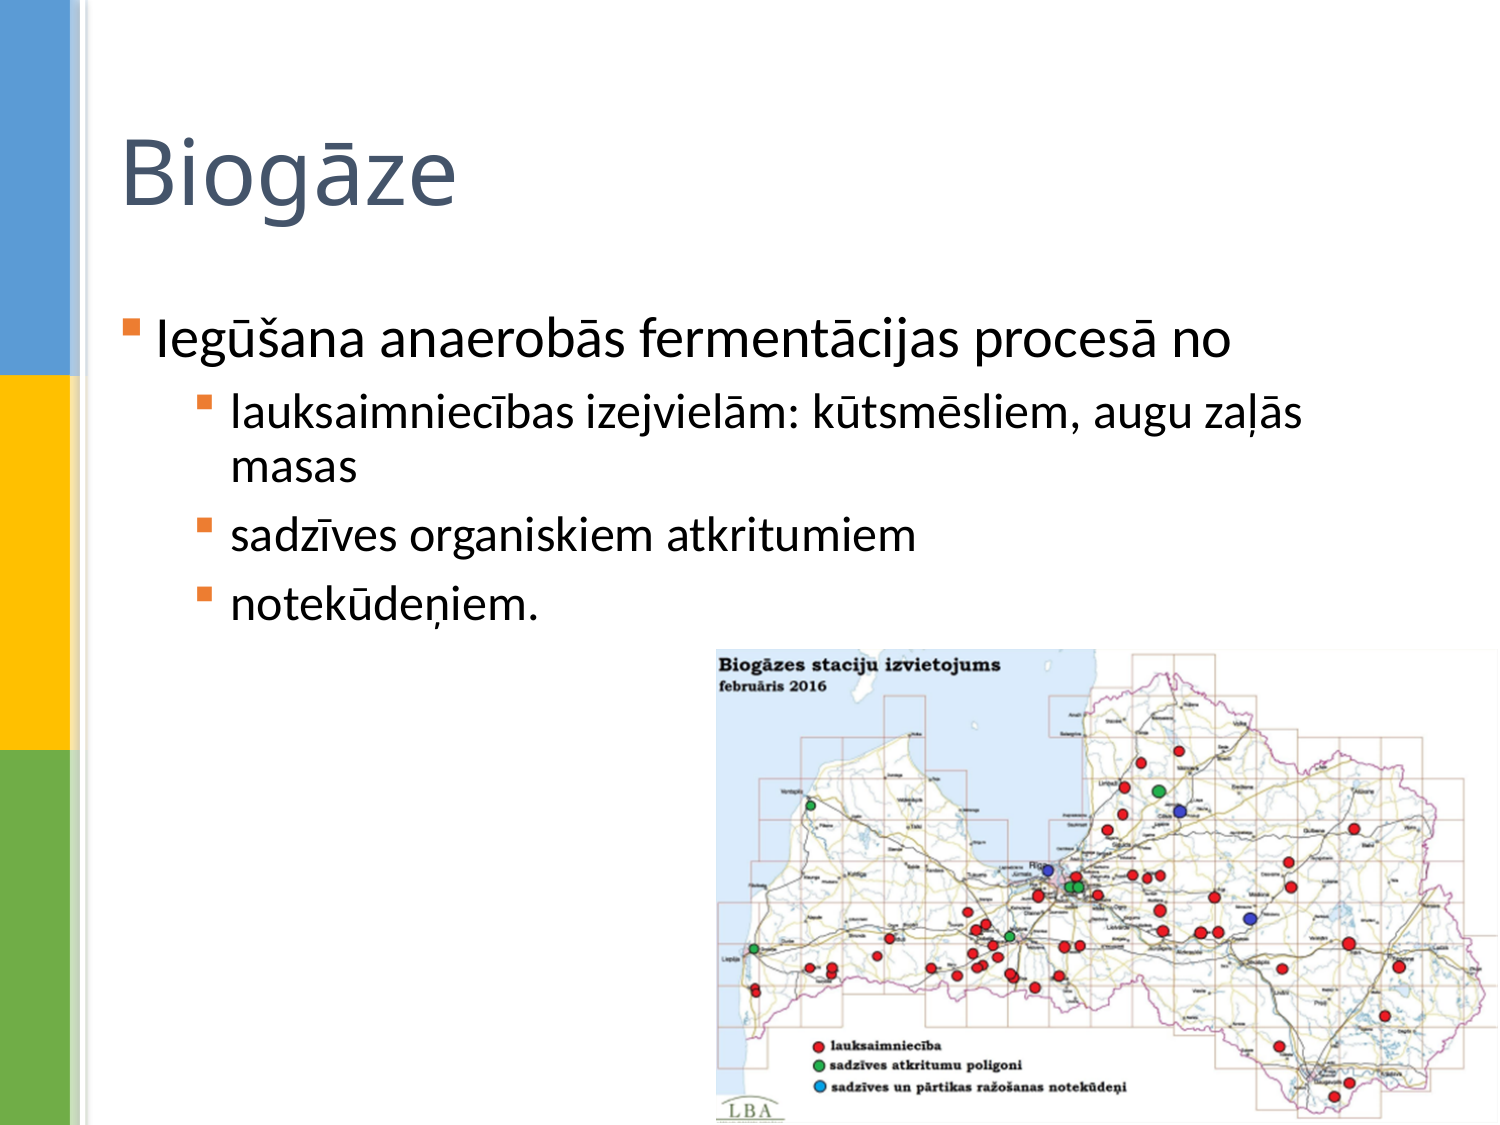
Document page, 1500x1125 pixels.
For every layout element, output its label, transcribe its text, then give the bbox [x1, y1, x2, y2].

list Iegūšana anaerobās fermentācijas procesā no lauksaimniecības izejvielām: kūtsmēsliem, augu zaļās masas sadzīves organiskiem atkritumiem notekūdeņiem. [103, 299, 1397, 1014]
picture [713, 646, 1500, 1125]
title Biogāze [103, 59, 1397, 278]
